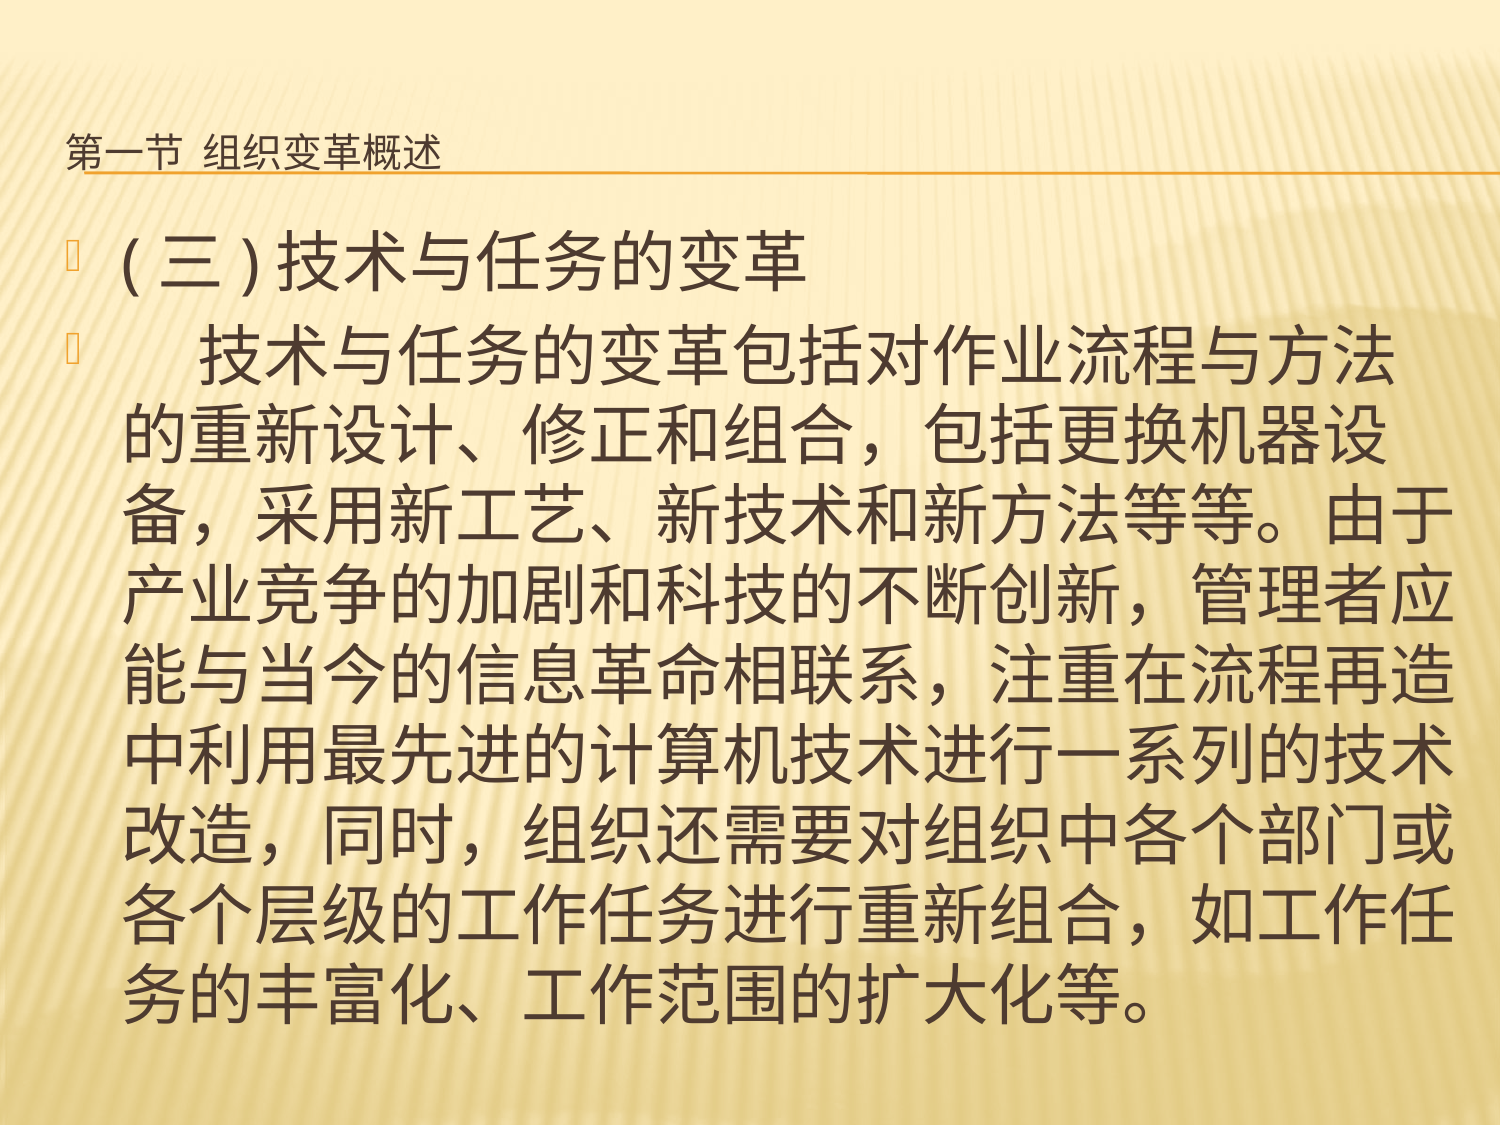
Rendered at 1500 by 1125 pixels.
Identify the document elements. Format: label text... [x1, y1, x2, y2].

title 第一节 组织变革概述 [50, 119, 1475, 212]
list (三)技术与任务的变革 技术与任务的变革包括对作业流程与方法的重新设计、修正和组合，包括更换机器设备，采用新工艺、新技术和新方法等等。由于产业竞争的加剧和科技的不断创新，管理者应能与当今的信息革命相联系，注重在流程再造中利用最先进的计算机技术进行一系列的技术改造，同时，组织还需要对组织中各个部门或各个层级的工作任务进行重新组合，如工作任务的丰富化、工作范围的扩大化等。 [49, 212, 1476, 956]
